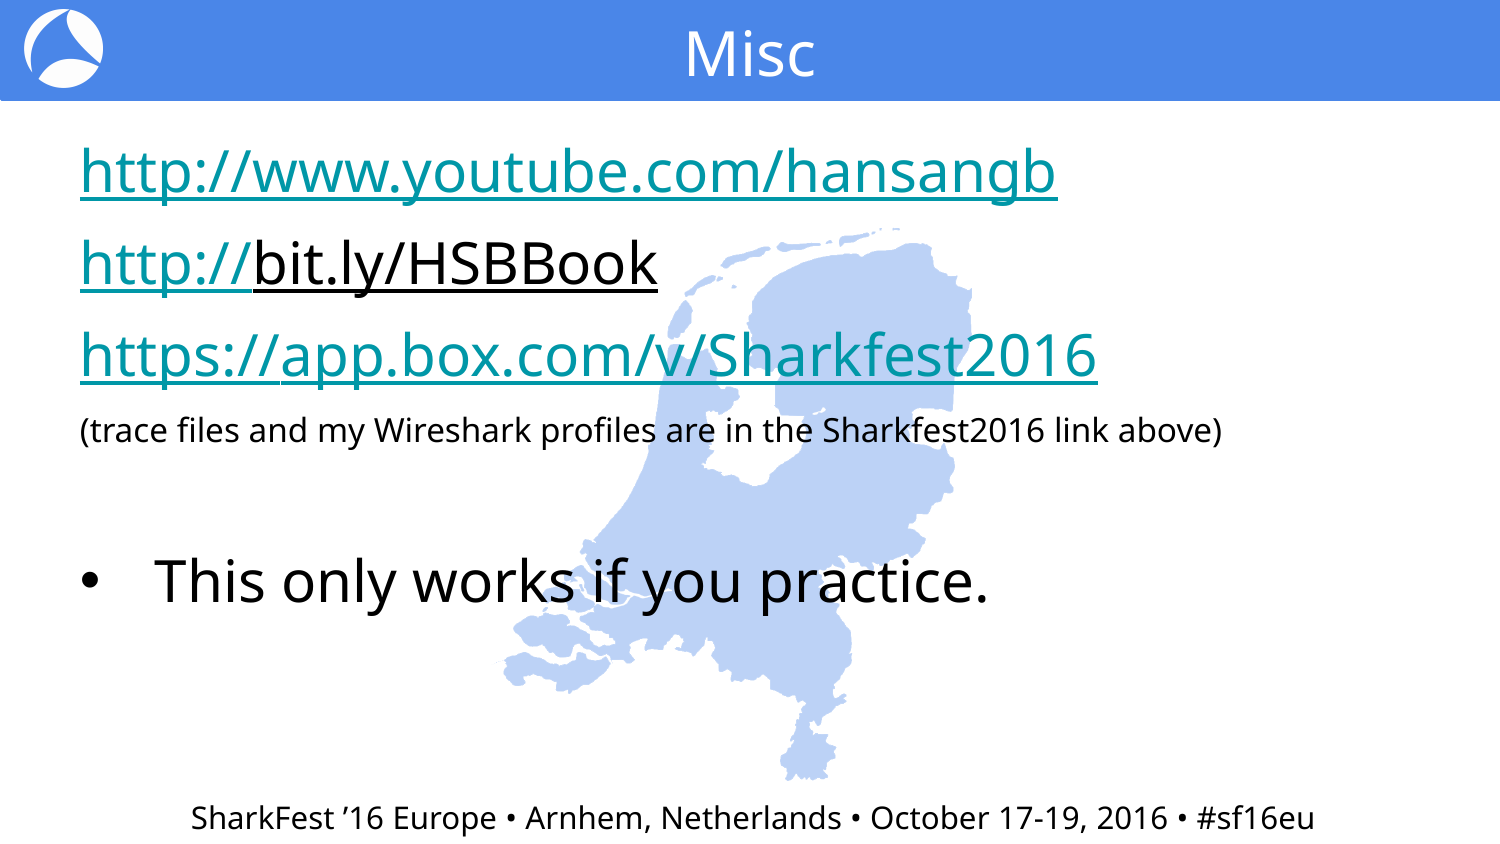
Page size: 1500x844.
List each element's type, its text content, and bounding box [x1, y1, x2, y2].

list Misc [0, 0, 1500, 103]
list http://www.youtube.com/hansangb http://bit.ly/HSBBook https://app.box.com/v/Sharkfest2016 (trace files and my Wireshark profiles are in the Sharkfest2016 link above) This only works if you practice. [64, 126, 1436, 788]
